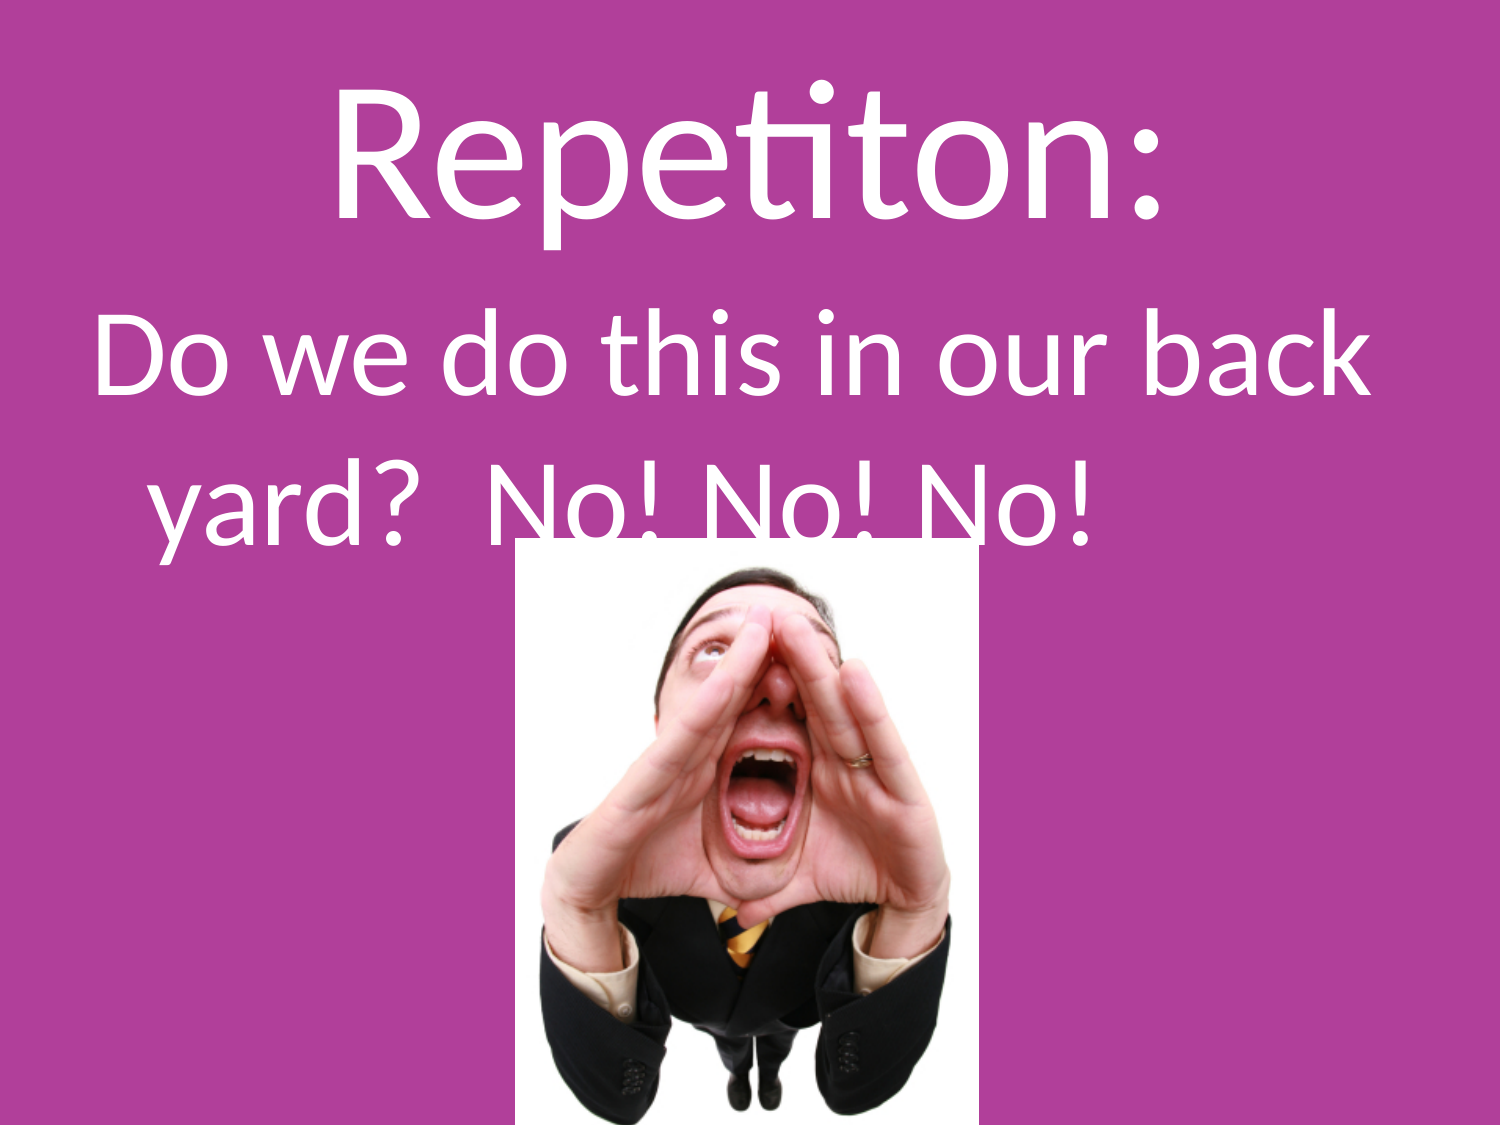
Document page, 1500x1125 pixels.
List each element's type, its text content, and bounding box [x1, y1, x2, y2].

picture [515, 538, 979, 1125]
list Do we do this in our back yard? No! No! No! [75, 262, 1425, 1005]
title Repetiton: [75, 45, 1425, 233]
